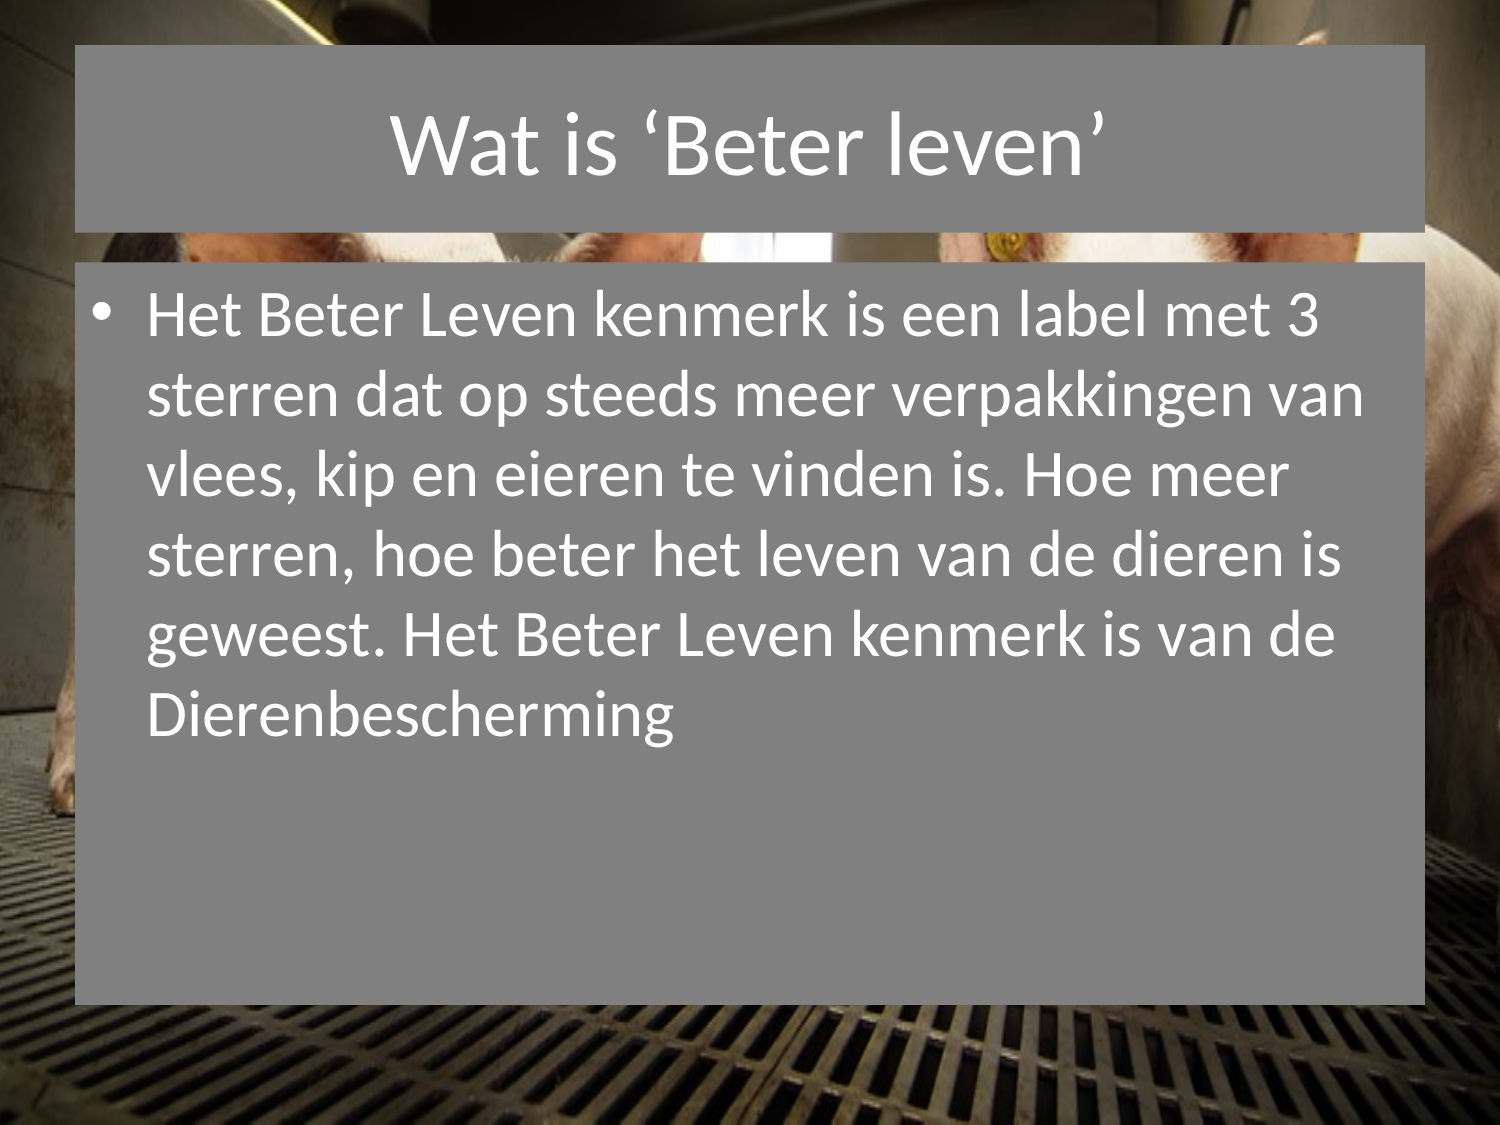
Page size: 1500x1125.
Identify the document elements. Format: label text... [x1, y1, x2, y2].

list Het Beter Leven kenmerk is een label met 3 sterren dat op steeds meer verpakkingen van vlees, kip en eieren te vinden is. Hoe meer sterren, hoe beter het leven van de dieren is geweest. Het Beter Leven kenmerk is van de Dierenbescherming [75, 262, 1425, 1005]
title Wat is ‘Beter leven’ [75, 45, 1425, 233]
picture [0, 0, 1500, 1125]
